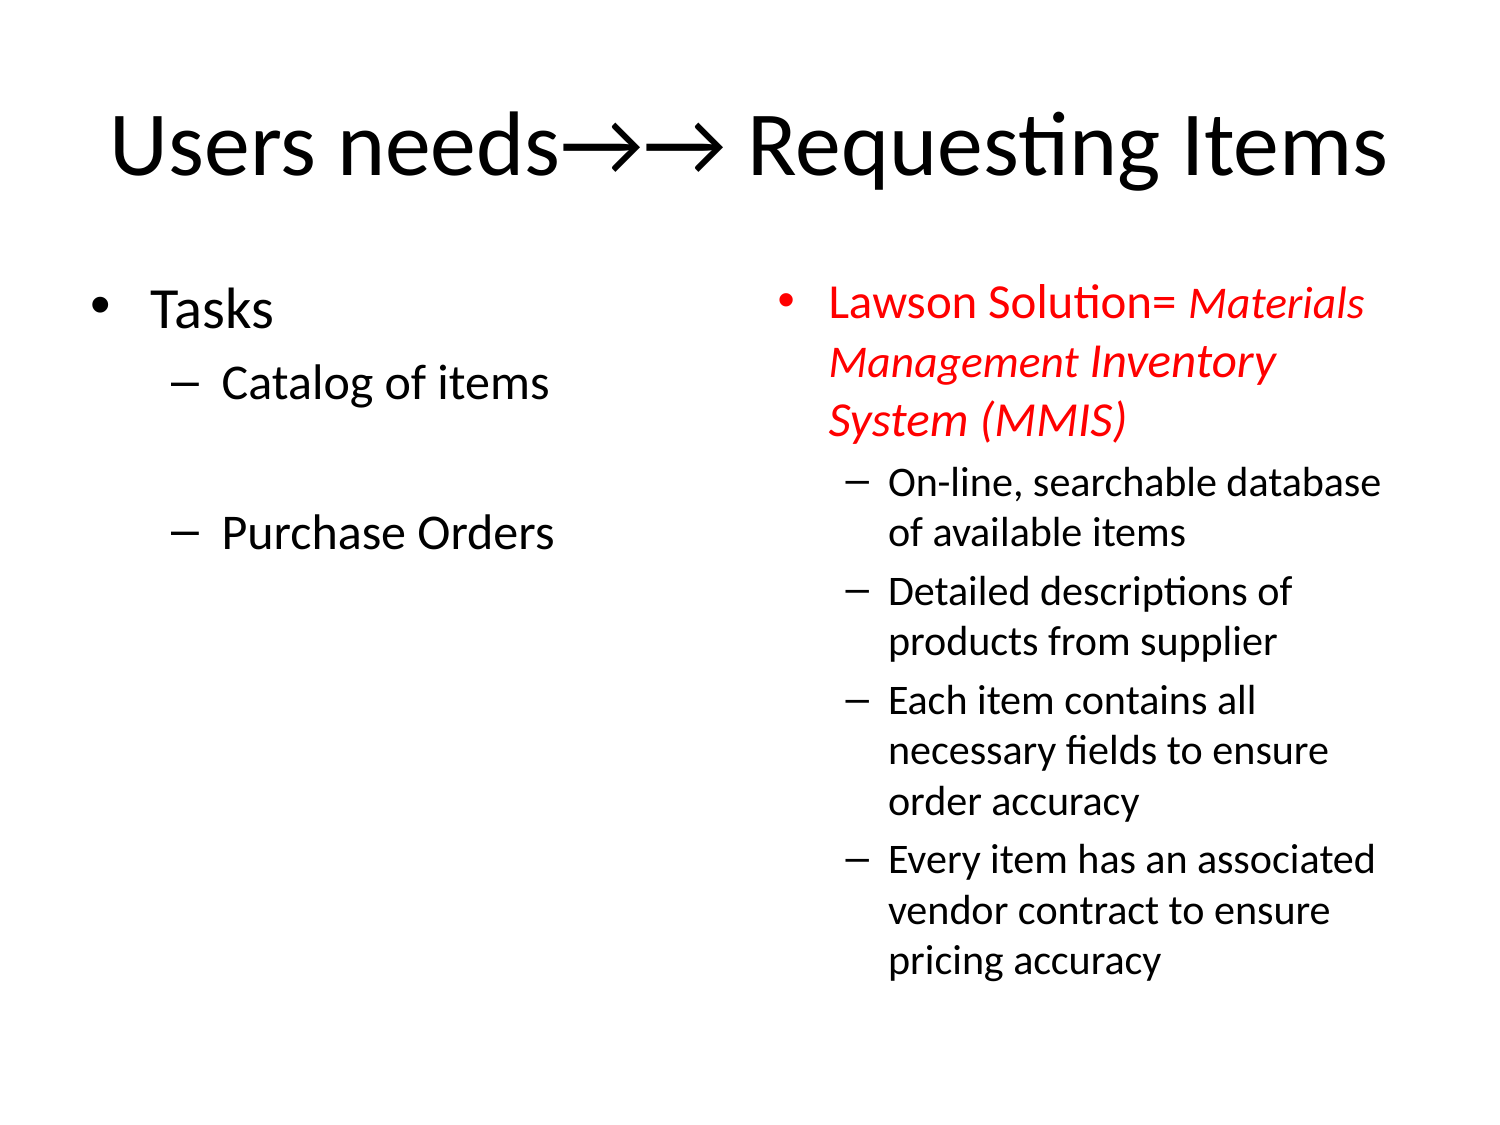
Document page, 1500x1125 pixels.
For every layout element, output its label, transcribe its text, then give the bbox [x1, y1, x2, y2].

list Tasks Catalog of items Purchase Orders [75, 262, 738, 1005]
title Users needs→→ Requesting Items [75, 45, 1425, 233]
list Lawson Solution= Materials Management Inventory System (MMIS) On-line, searchable database of available items Detailed descriptions of products from supplier Each item contains all necessary fields to ensure order accuracy Every item has an associated vendor contract to ensure pricing accuracy [762, 262, 1425, 1005]
